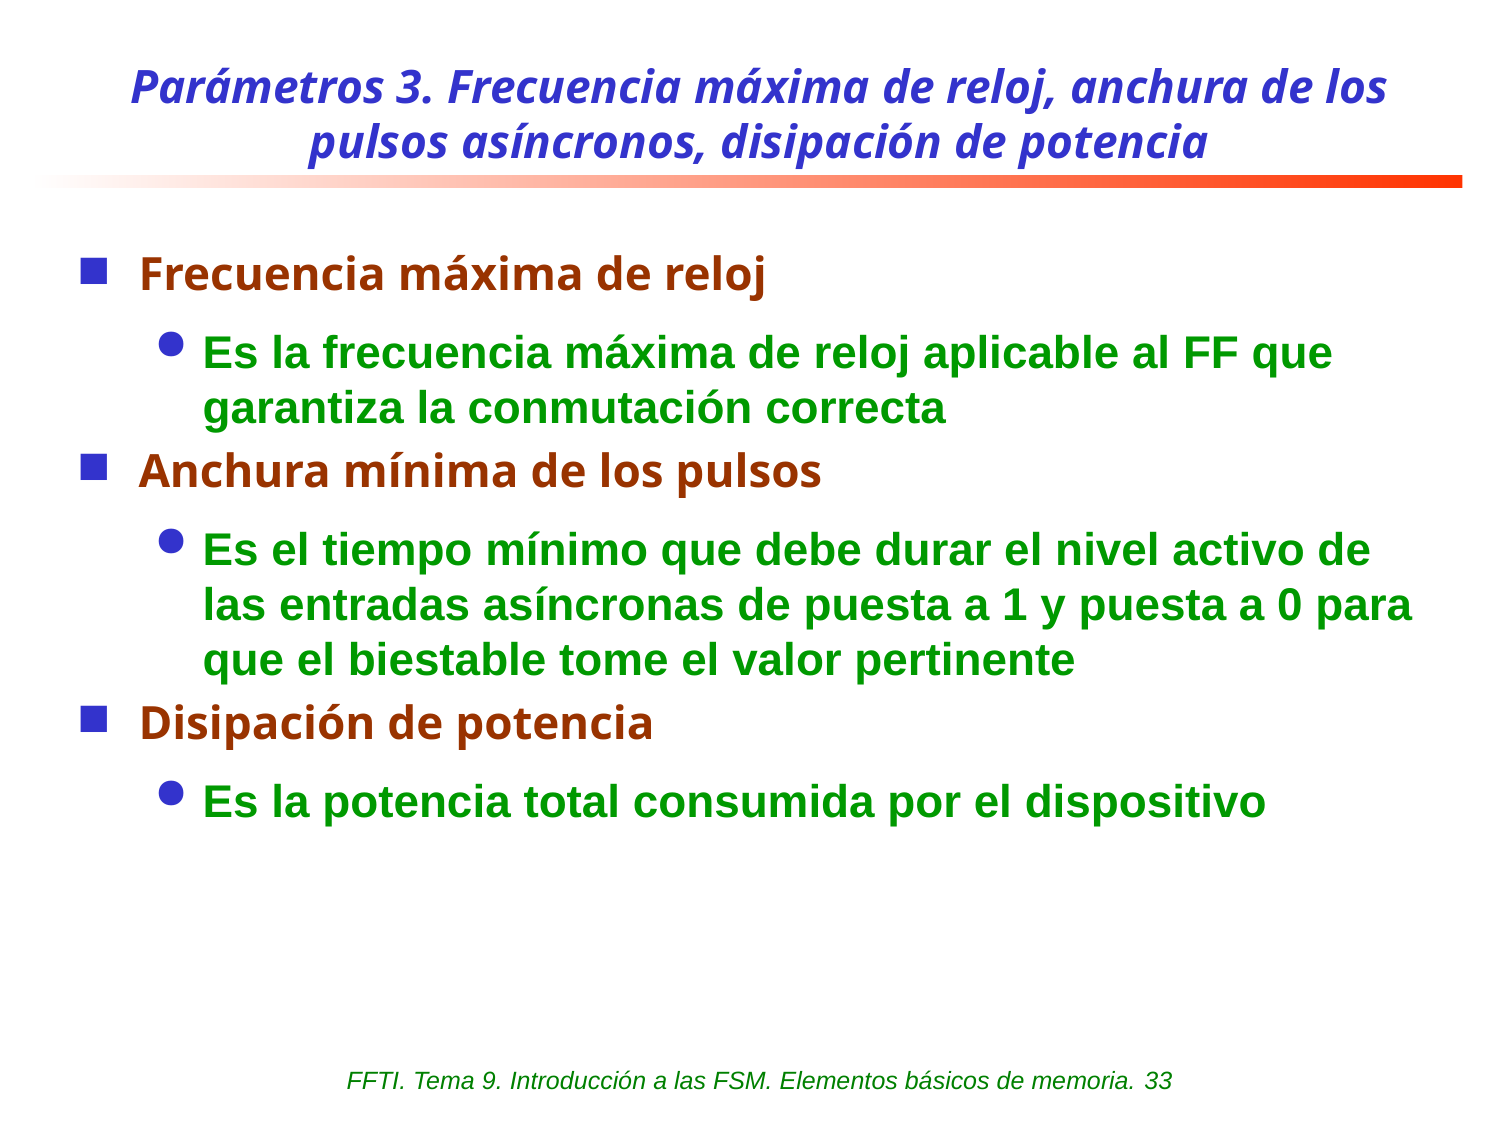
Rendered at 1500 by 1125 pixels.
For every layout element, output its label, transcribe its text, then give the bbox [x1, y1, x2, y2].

footer FFTI. Tema 9. Introducción a las FSM. Elementos básicos de memoria. 33 [68, 1056, 1451, 1103]
title Parámetros 3. Frecuencia máxima de reloj, anchura de los pulsos asíncronos, disipación de potencia [68, 49, 1451, 176]
list Frecuencia máxima de reloj Es la frecuencia máxima de reloj aplicable al FF que garantiza la conmutación correcta Anchura mínima de los pulsos Es el tiempo mínimo que debe durar el nivel activo de las entradas asíncronas de puesta a 1 y puesta a 0 para que el biestable tome el valor pertinente Disipación de potencia Es la potencia total consumida por el dispositivo [68, 237, 1451, 1013]
